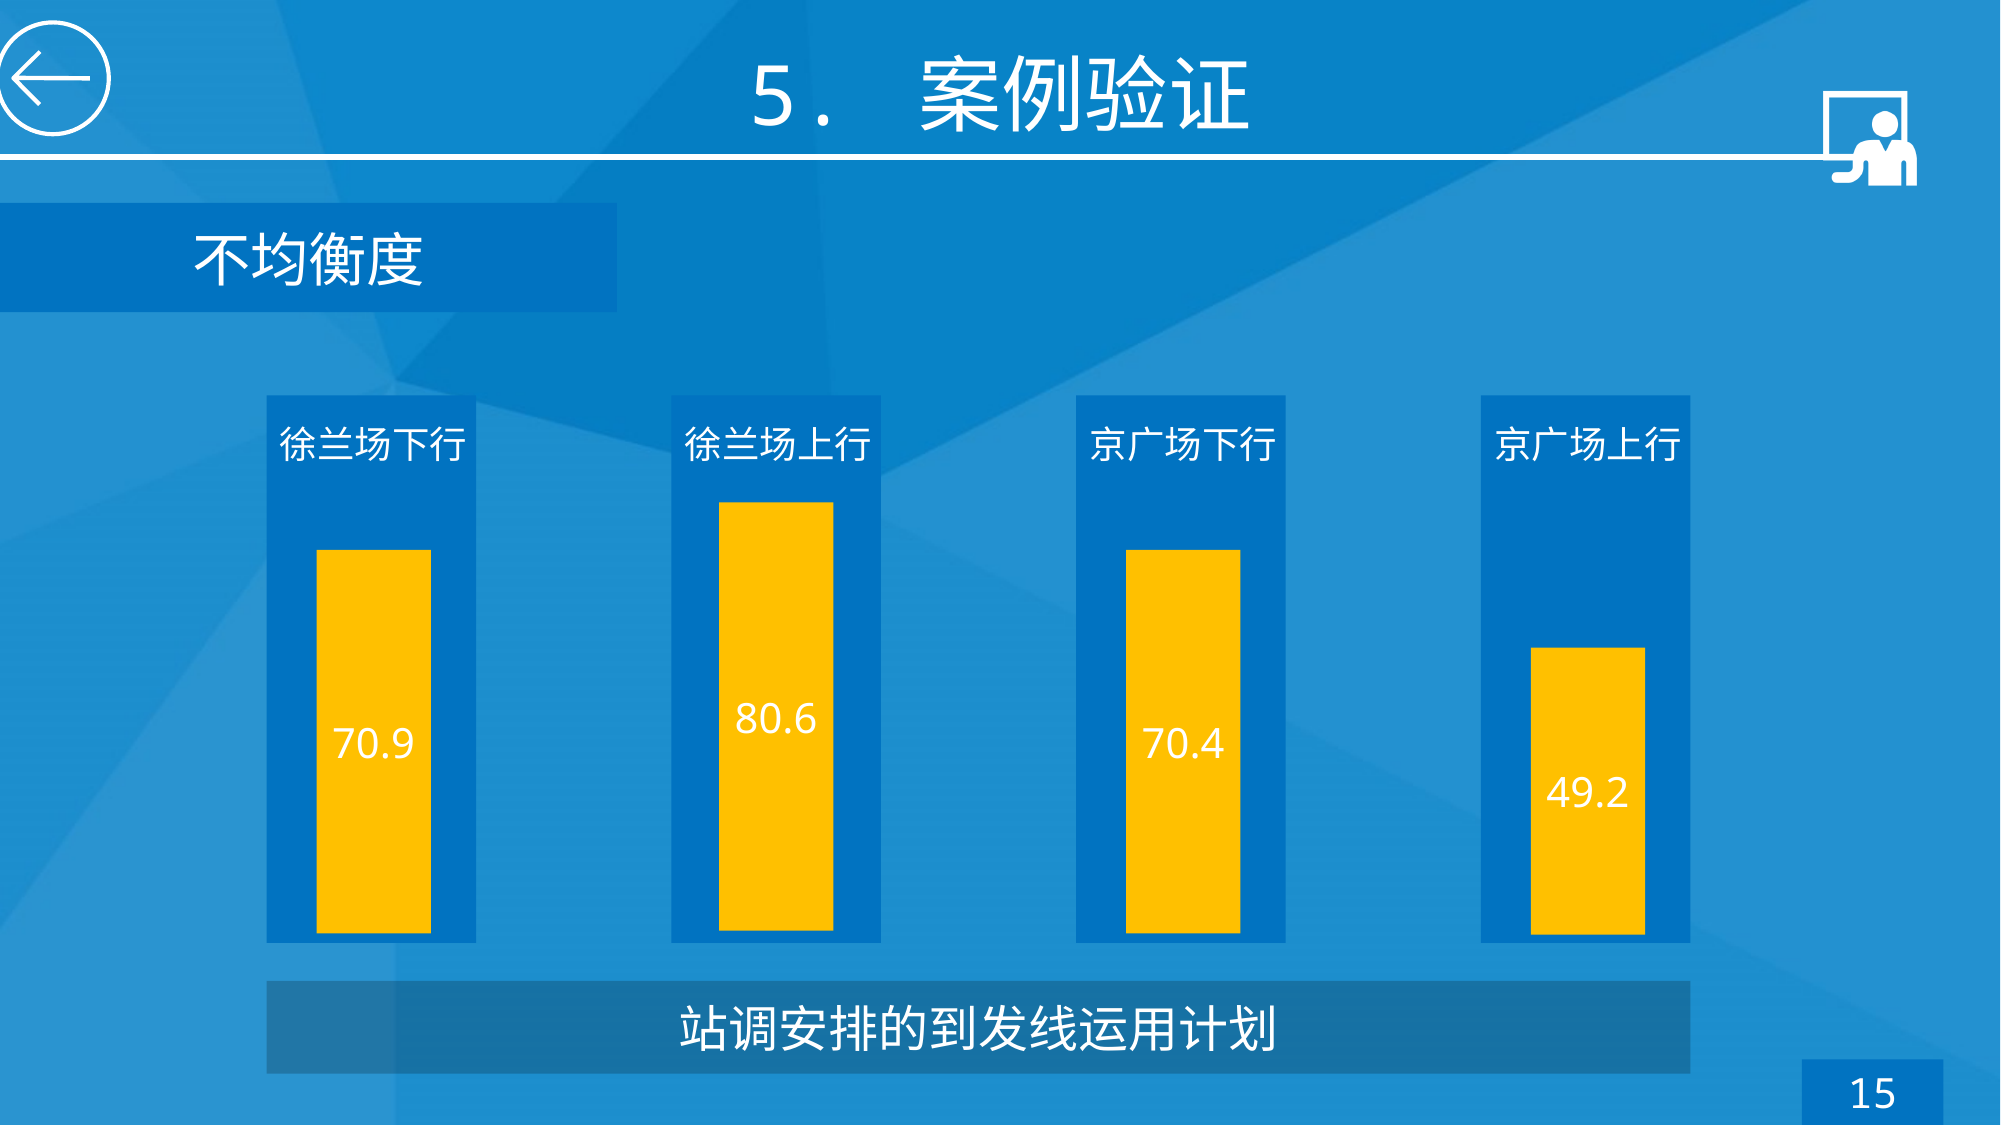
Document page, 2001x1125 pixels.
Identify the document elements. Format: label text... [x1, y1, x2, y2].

text_box 不均衡度 [0, 202, 618, 313]
picture [0, 0, 2001, 1125]
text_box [671, 395, 881, 943]
text_box 15 [1801, 1059, 1944, 1125]
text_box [1076, 395, 1286, 943]
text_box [266, 395, 477, 943]
picture [0, 25, 106, 132]
text_box [0, 20, 111, 137]
text_box 站调安排的到发线运用计划 [266, 980, 1691, 1075]
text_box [1480, 395, 1691, 943]
text_box 5. 案例验证 [663, 35, 1337, 141]
